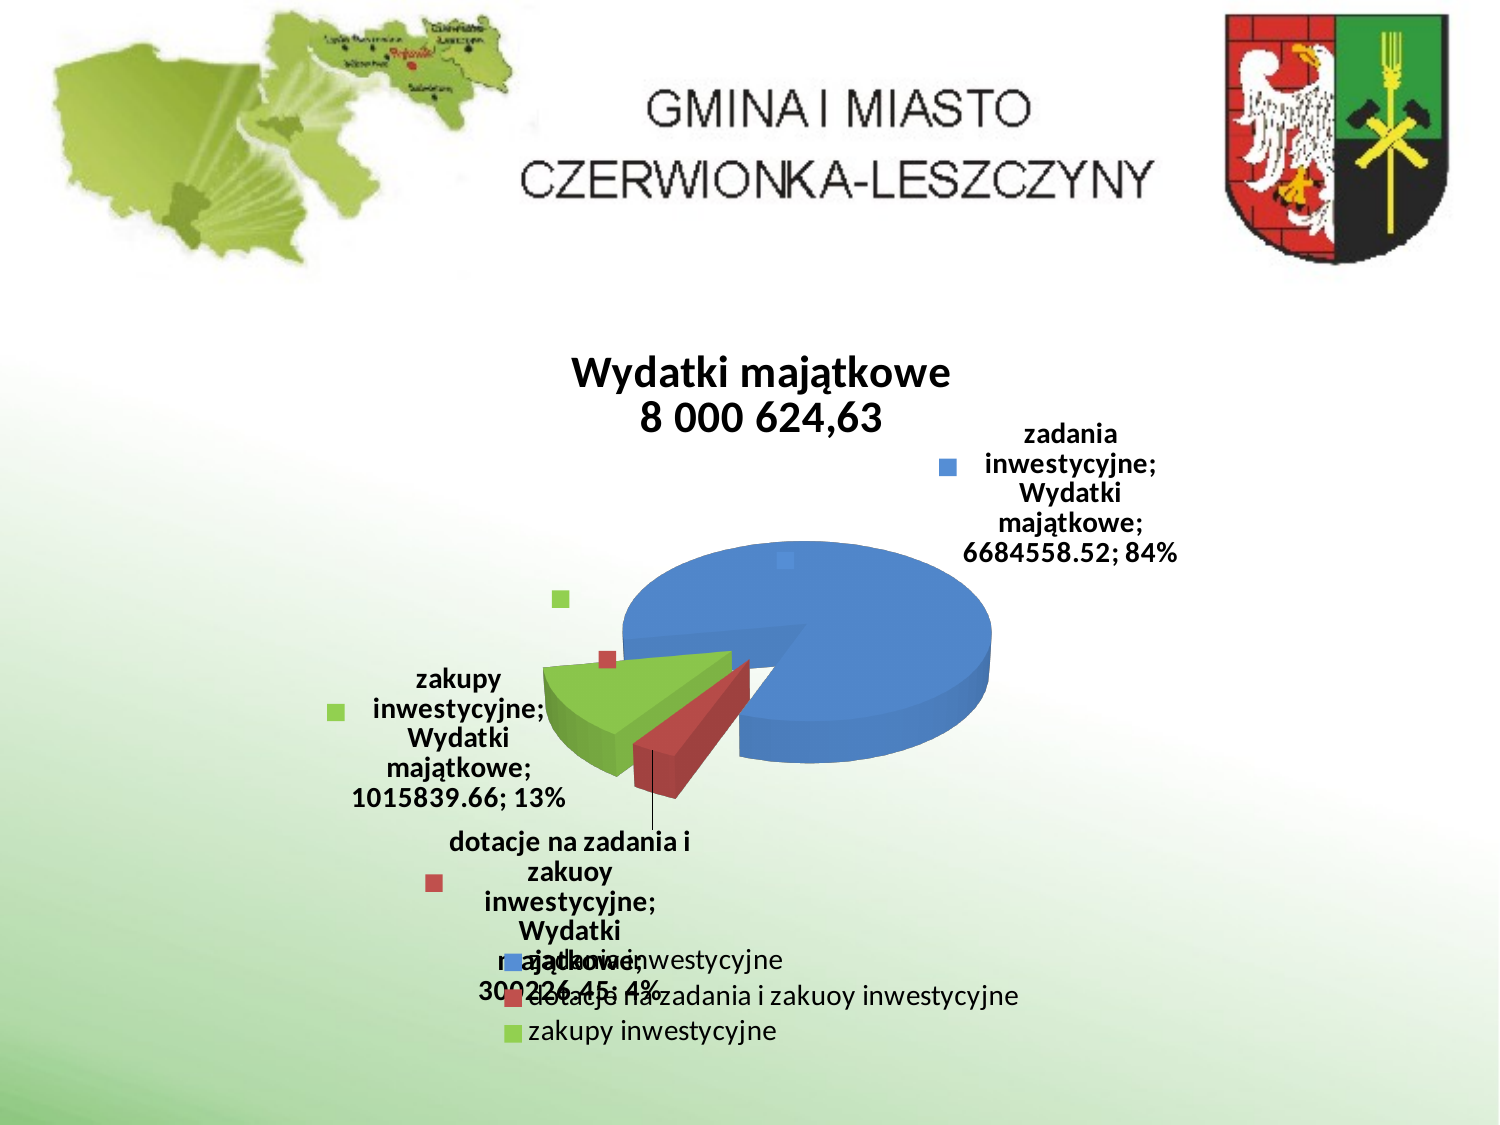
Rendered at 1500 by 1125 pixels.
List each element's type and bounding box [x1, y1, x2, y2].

picture [0, 0, 1500, 1125]
chart [222, 316, 1301, 1055]
